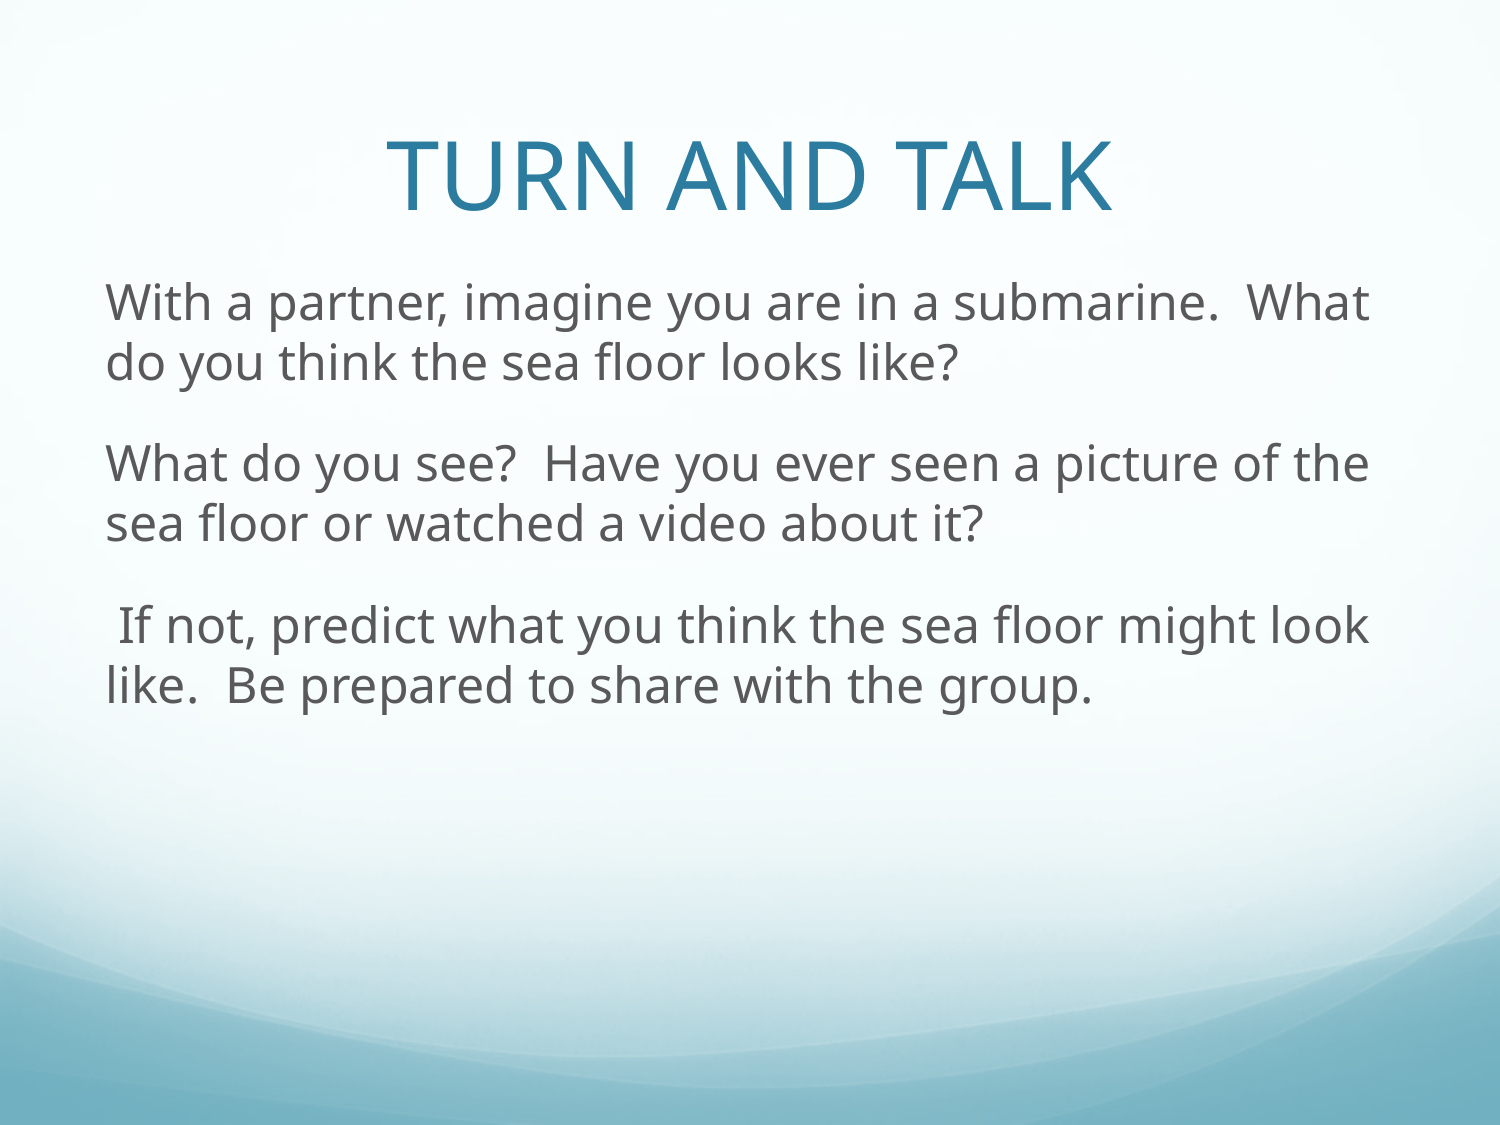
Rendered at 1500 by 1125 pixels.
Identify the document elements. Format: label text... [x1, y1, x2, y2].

list With a partner, imagine you are in a submarine. What do you think the sea floor looks like? What do you see? Have you ever seen a picture of the sea floor or watched a video about it? If not, predict what you think the sea floor might look like. Be prepared to share with the group. [90, 262, 1410, 975]
title TURN AND TALK [90, 17, 1410, 237]
